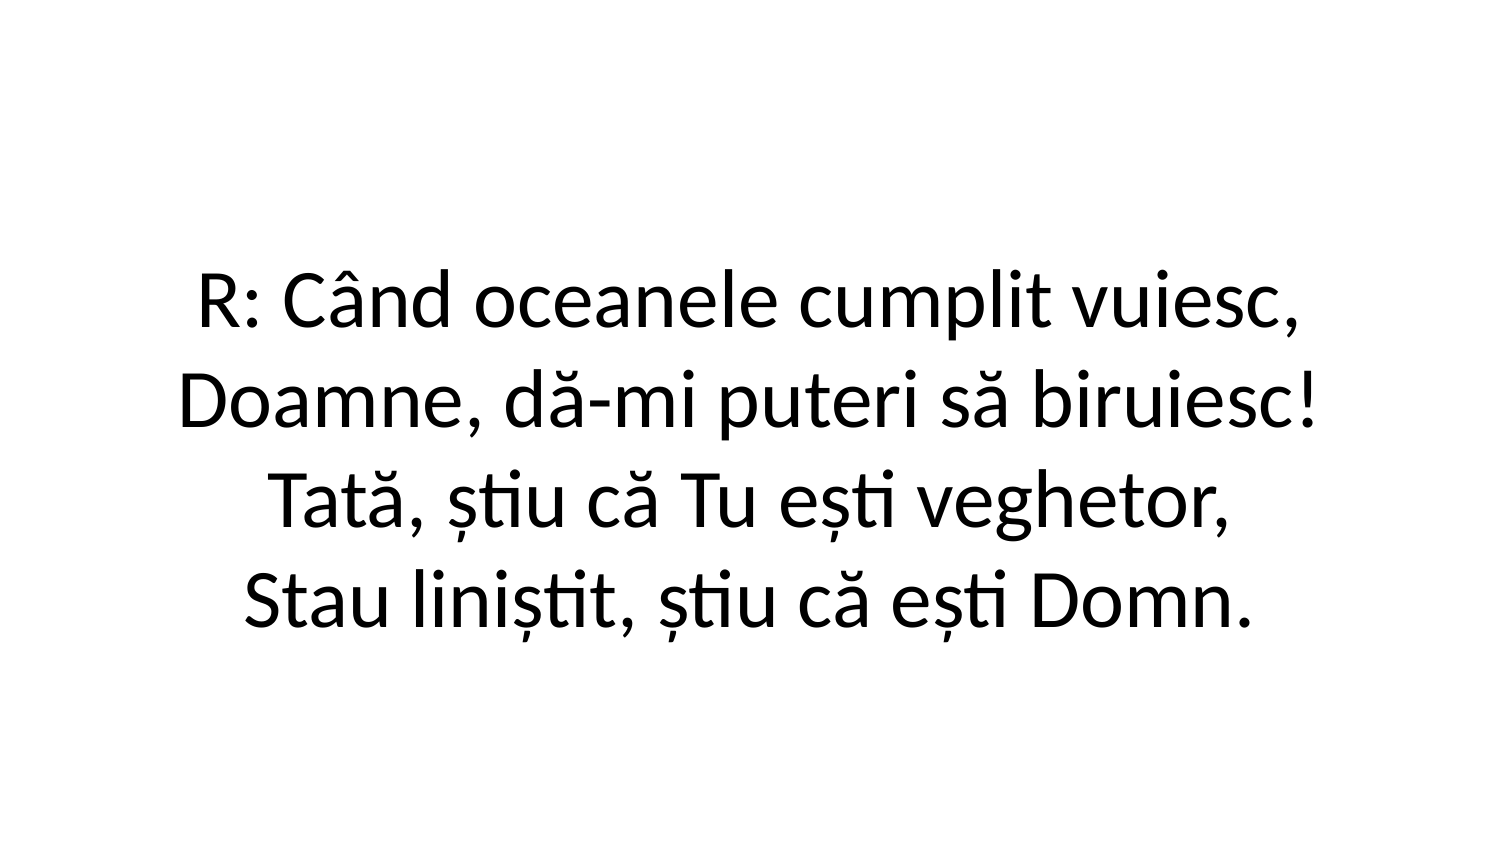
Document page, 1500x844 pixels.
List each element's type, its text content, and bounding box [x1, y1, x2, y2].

text_box R: Când oceanele cumplit vuiesc, Doamne, dă-mi puteri să biruiesc! Tată, știu că Tu ești veghetor, Stau liniștit, știu că ești Domn. [162, 192, 1338, 652]
